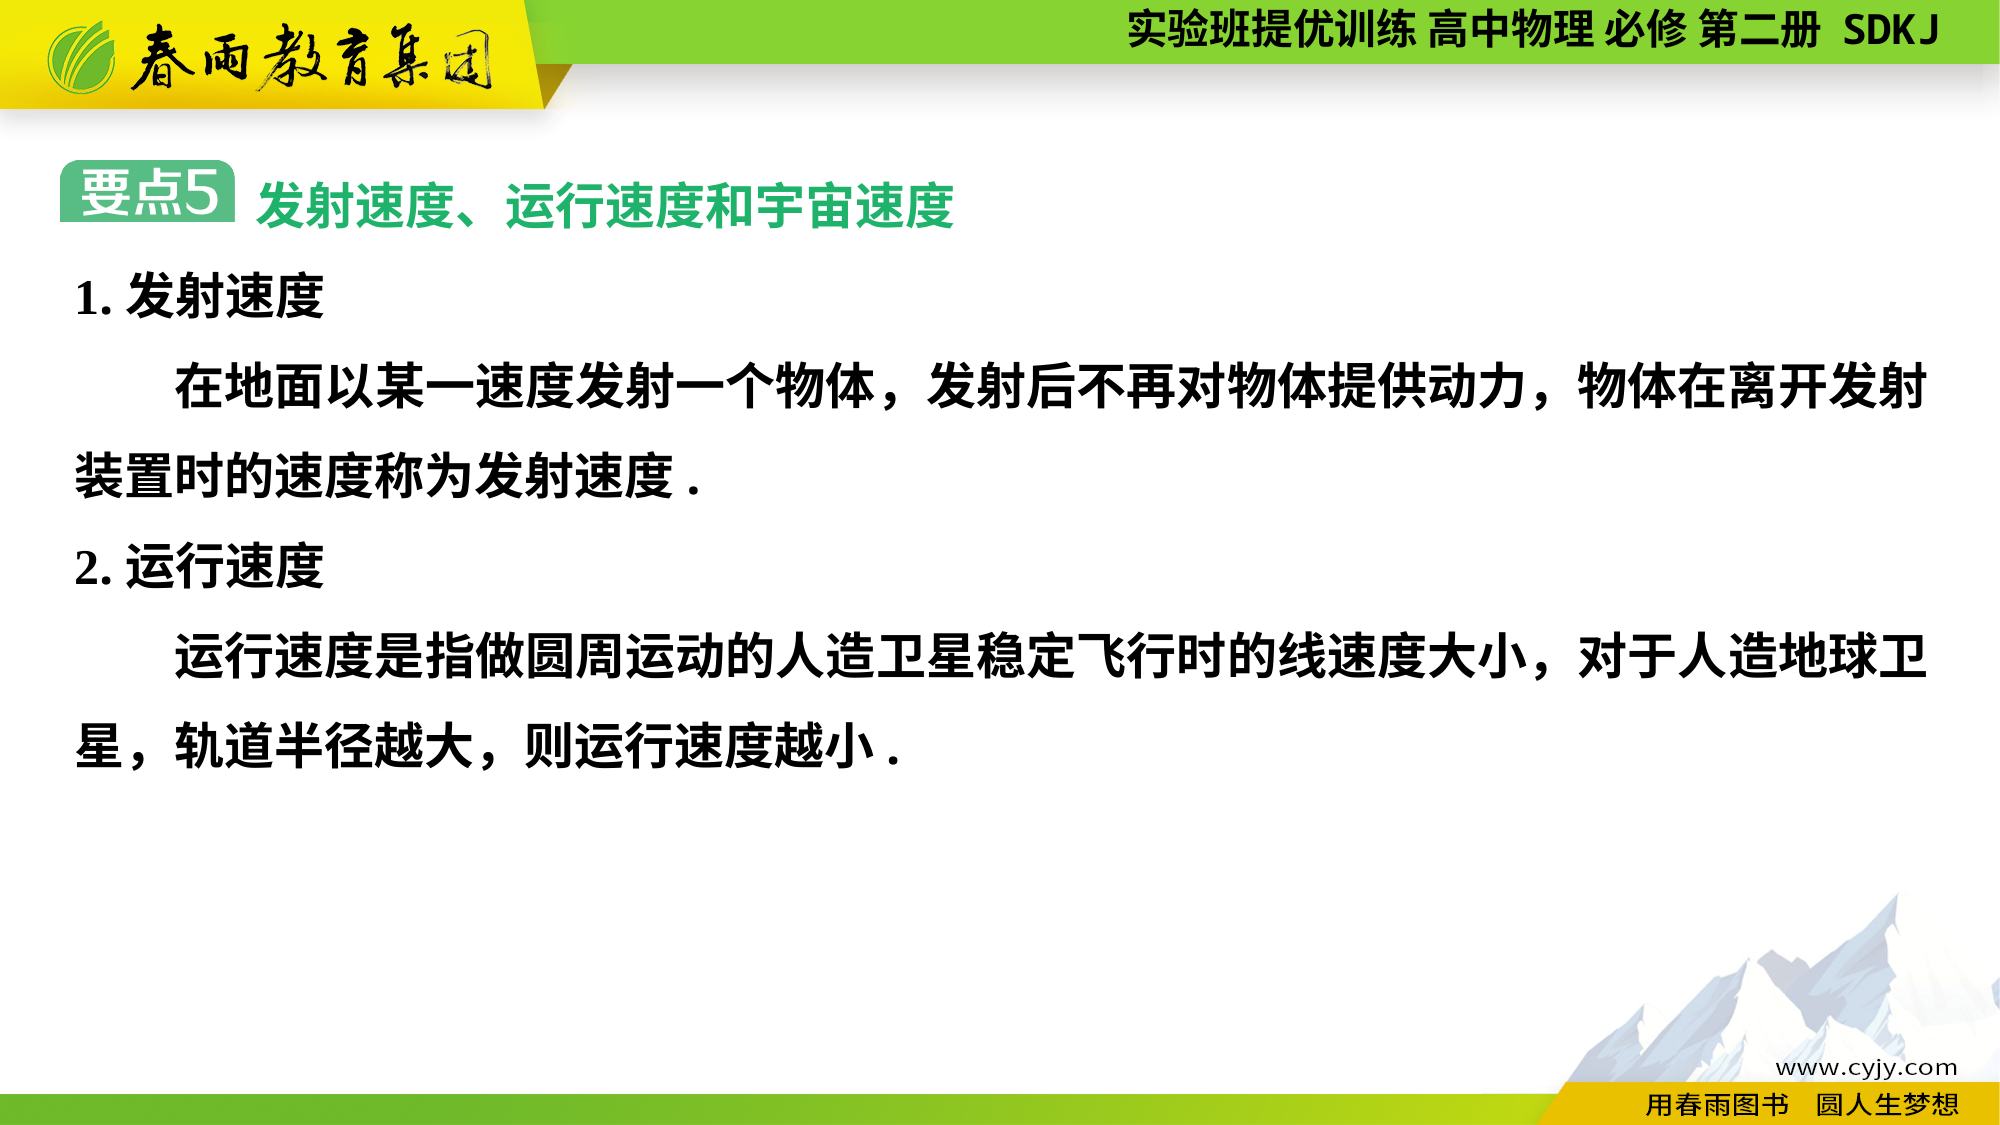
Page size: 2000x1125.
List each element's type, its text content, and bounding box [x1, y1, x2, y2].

list 发射速度、运行速度和宇宙速度 1.发射速度 在地面以某一速度发射一个物体，发射后不再对物体提供动力，物体在离开发射装置时的速度称为发射速度. 2.运行速度 运行速度是指做圆周运动的人造卫星稳定飞行时的线速度大小，对于人造地球卫星，轨道半径越大，则运行速度越小. [59, 137, 1944, 777]
picture [0, 0, 2000, 1125]
